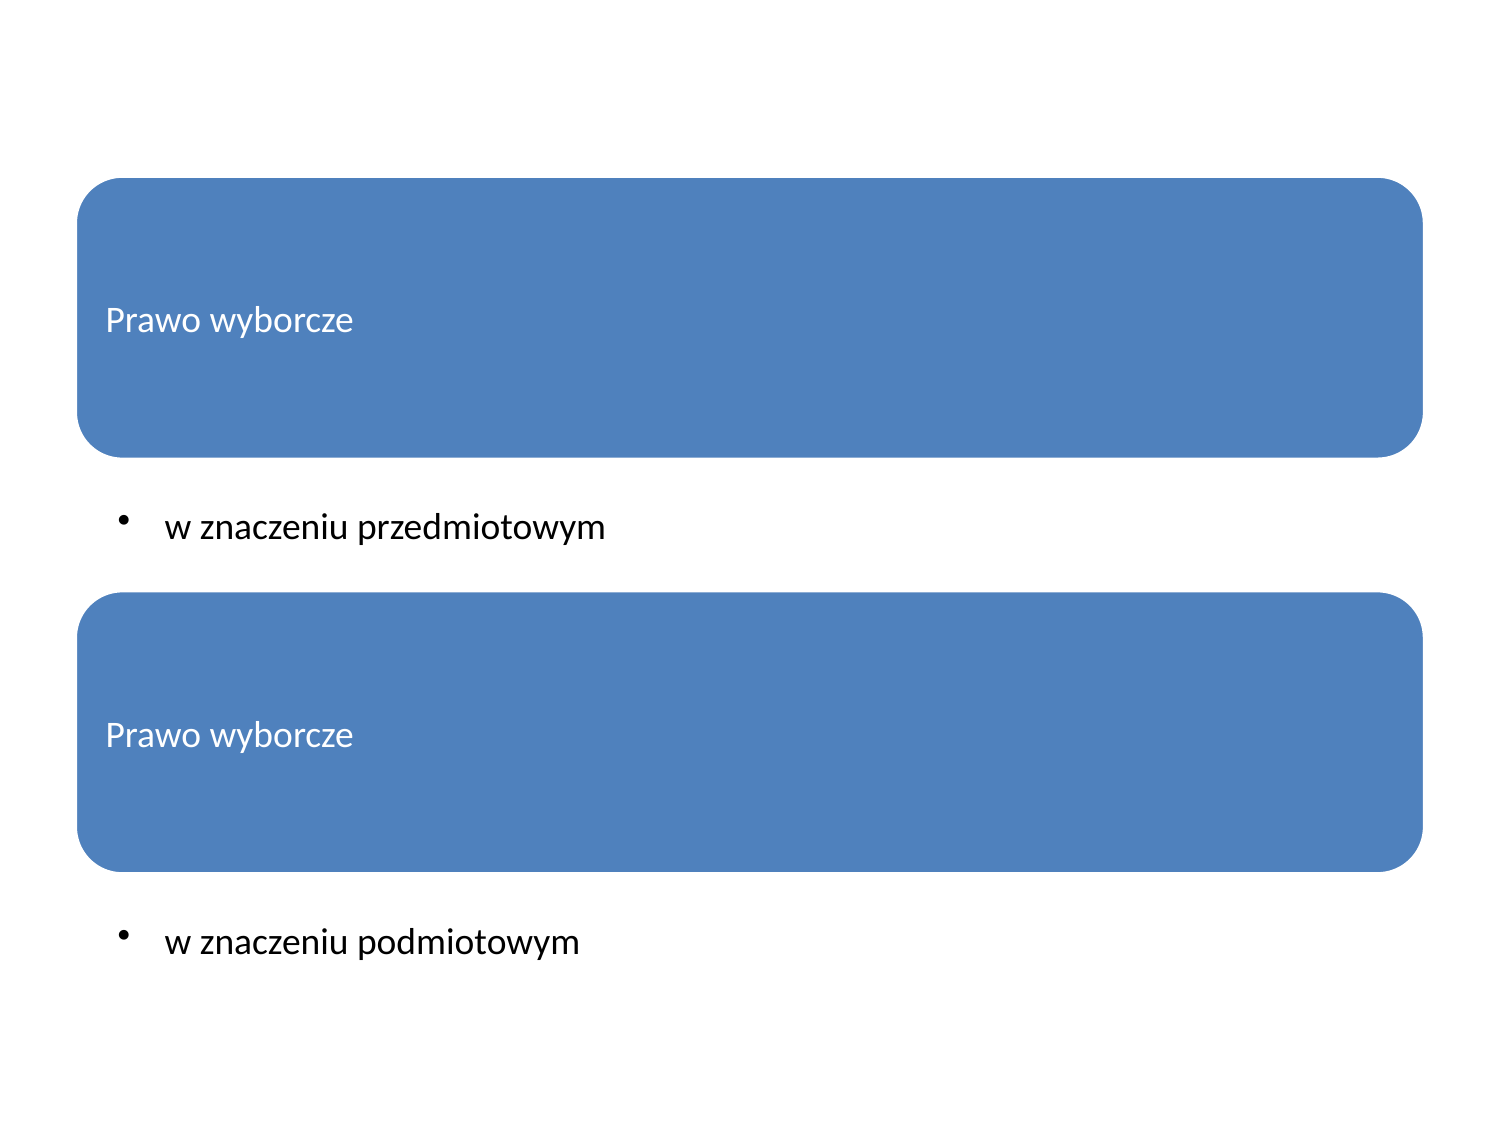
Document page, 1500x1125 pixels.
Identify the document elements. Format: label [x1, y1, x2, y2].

list [74, 175, 1426, 1006]
